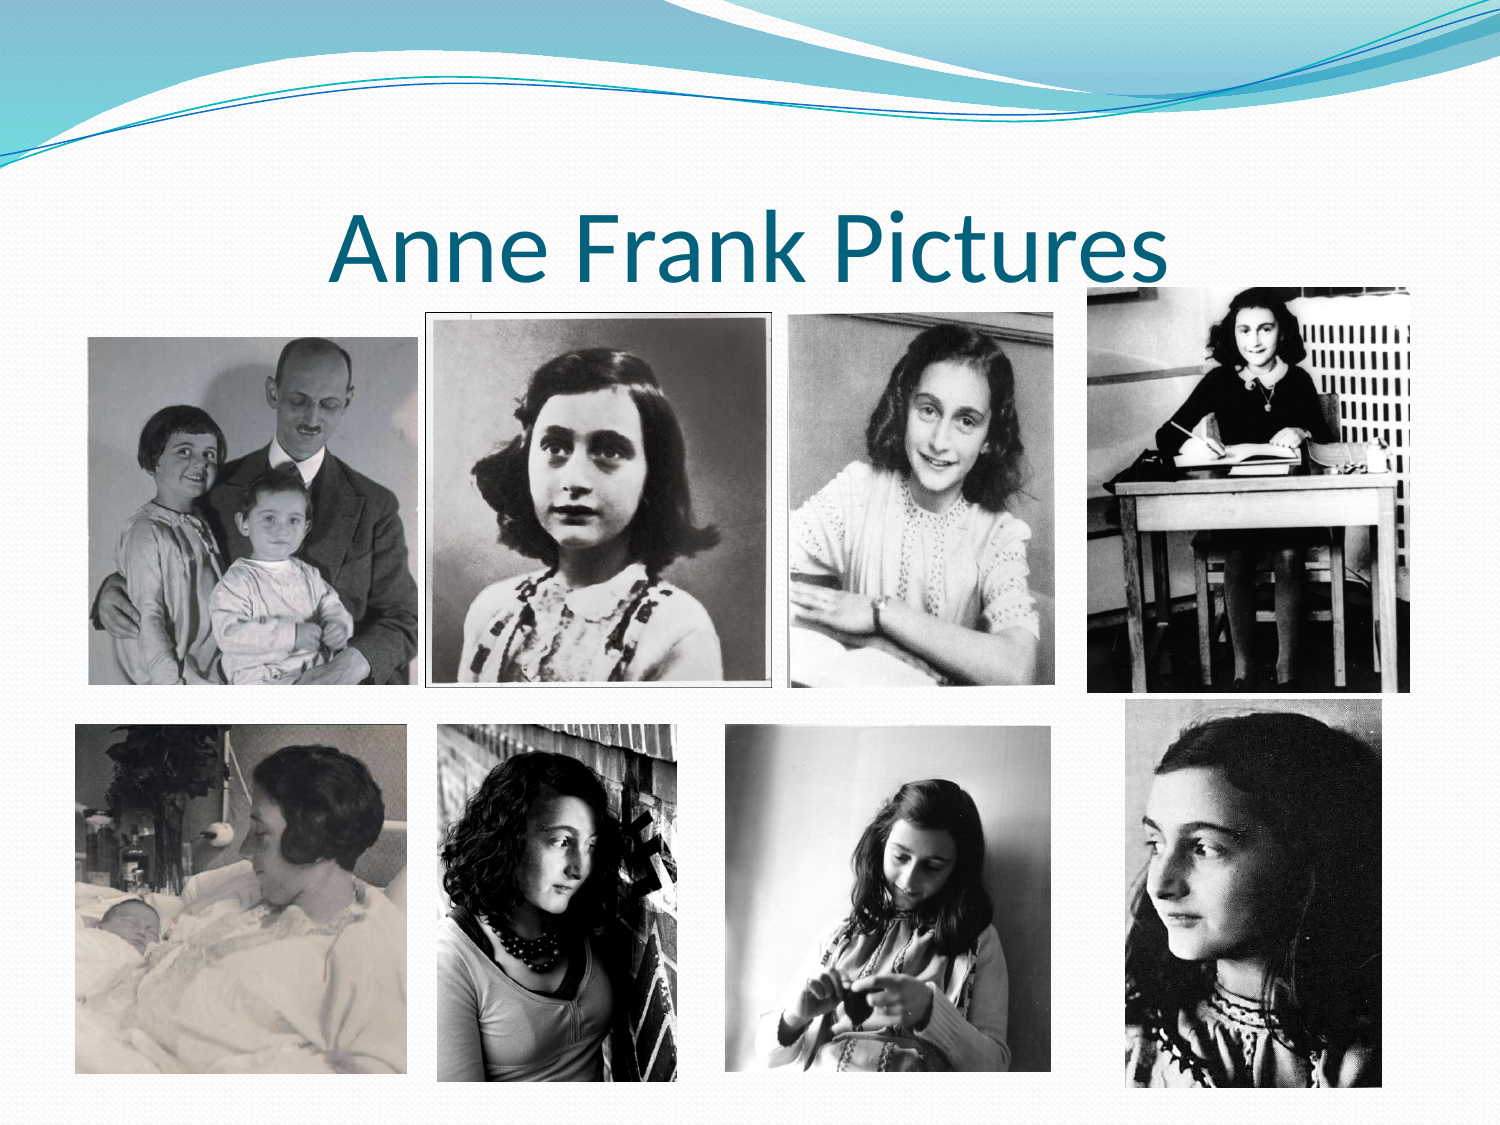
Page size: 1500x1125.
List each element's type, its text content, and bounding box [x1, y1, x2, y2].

picture [437, 724, 677, 1083]
picture [424, 312, 772, 688]
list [87, 337, 417, 685]
picture [724, 724, 1052, 1072]
picture [1087, 287, 1410, 693]
picture [787, 312, 1056, 688]
title Anne Frank Pictures [75, 115, 1425, 303]
picture [1124, 699, 1382, 1088]
picture [74, 724, 407, 1074]
